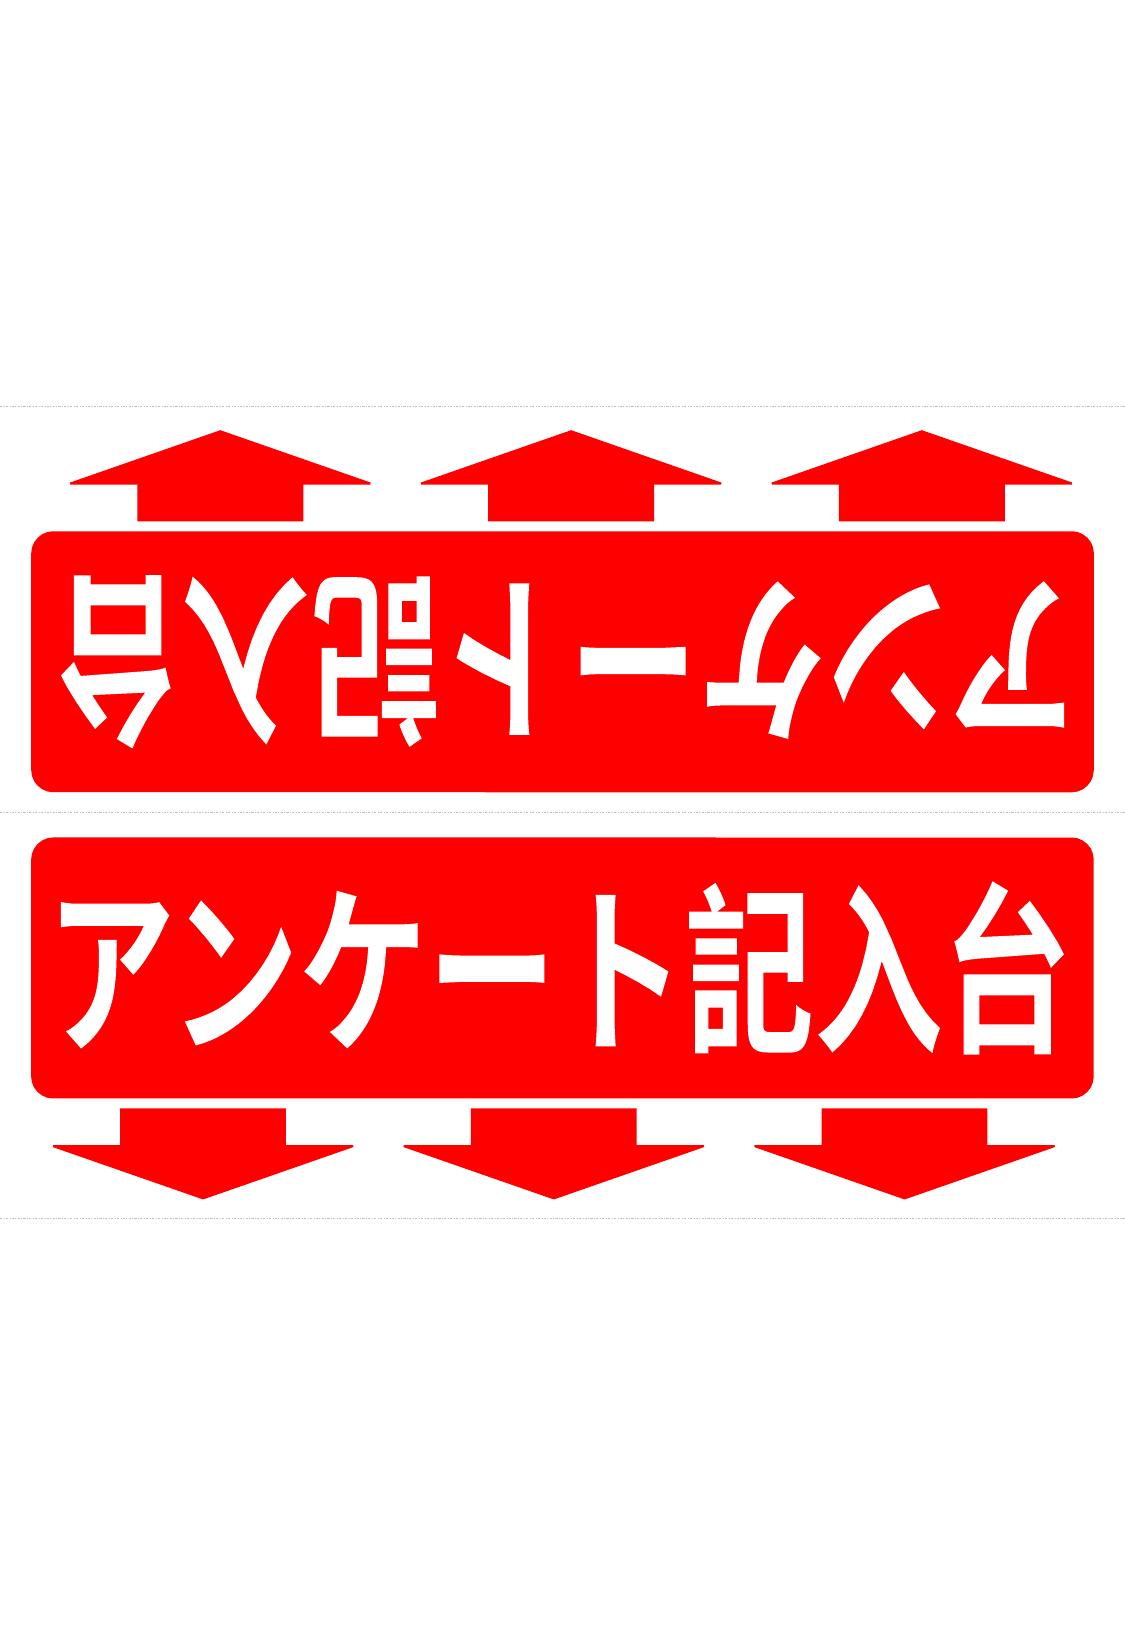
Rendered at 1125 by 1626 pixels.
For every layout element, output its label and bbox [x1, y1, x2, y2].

text_box [754, 1108, 1055, 1200]
text_box [36, 536, 1089, 788]
text_box [420, 430, 722, 522]
text_box [52, 1108, 354, 1200]
text_box [69, 430, 371, 522]
text_box [36, 842, 1089, 1094]
text_box [403, 1108, 705, 1200]
text_box [771, 430, 1073, 522]
